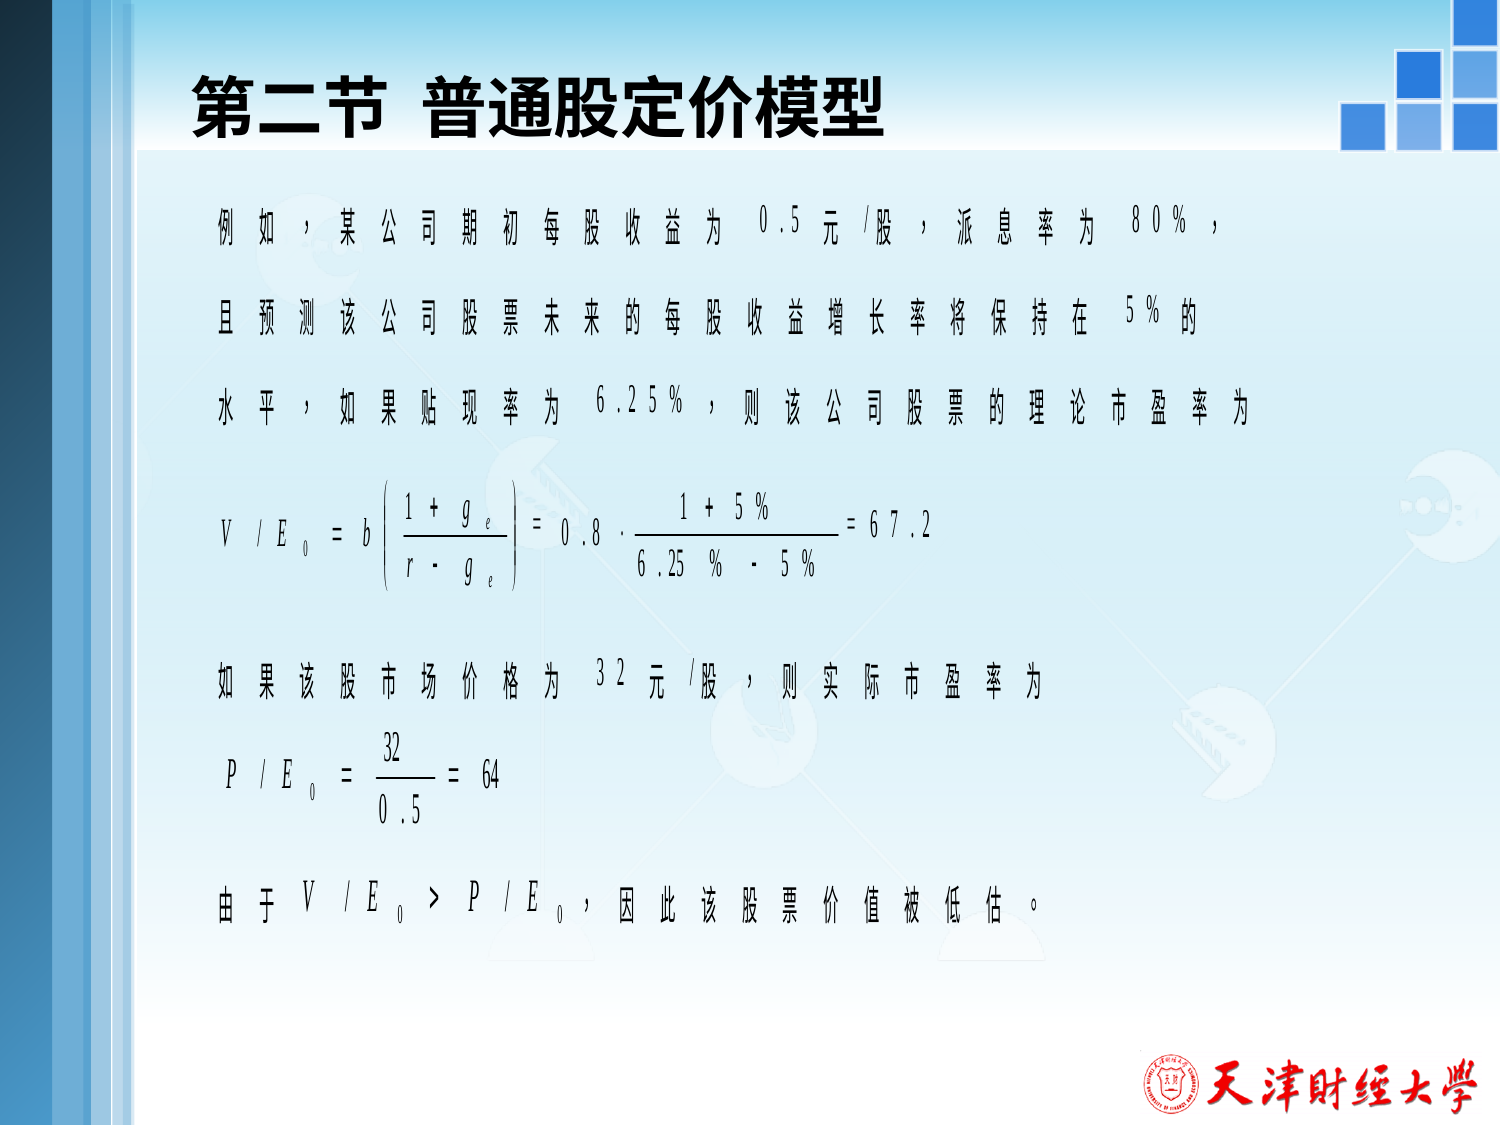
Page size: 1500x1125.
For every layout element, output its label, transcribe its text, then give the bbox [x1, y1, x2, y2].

title 第二节 普通股定价模型 [174, 75, 1175, 138]
picture [132, 150, 1500, 1125]
